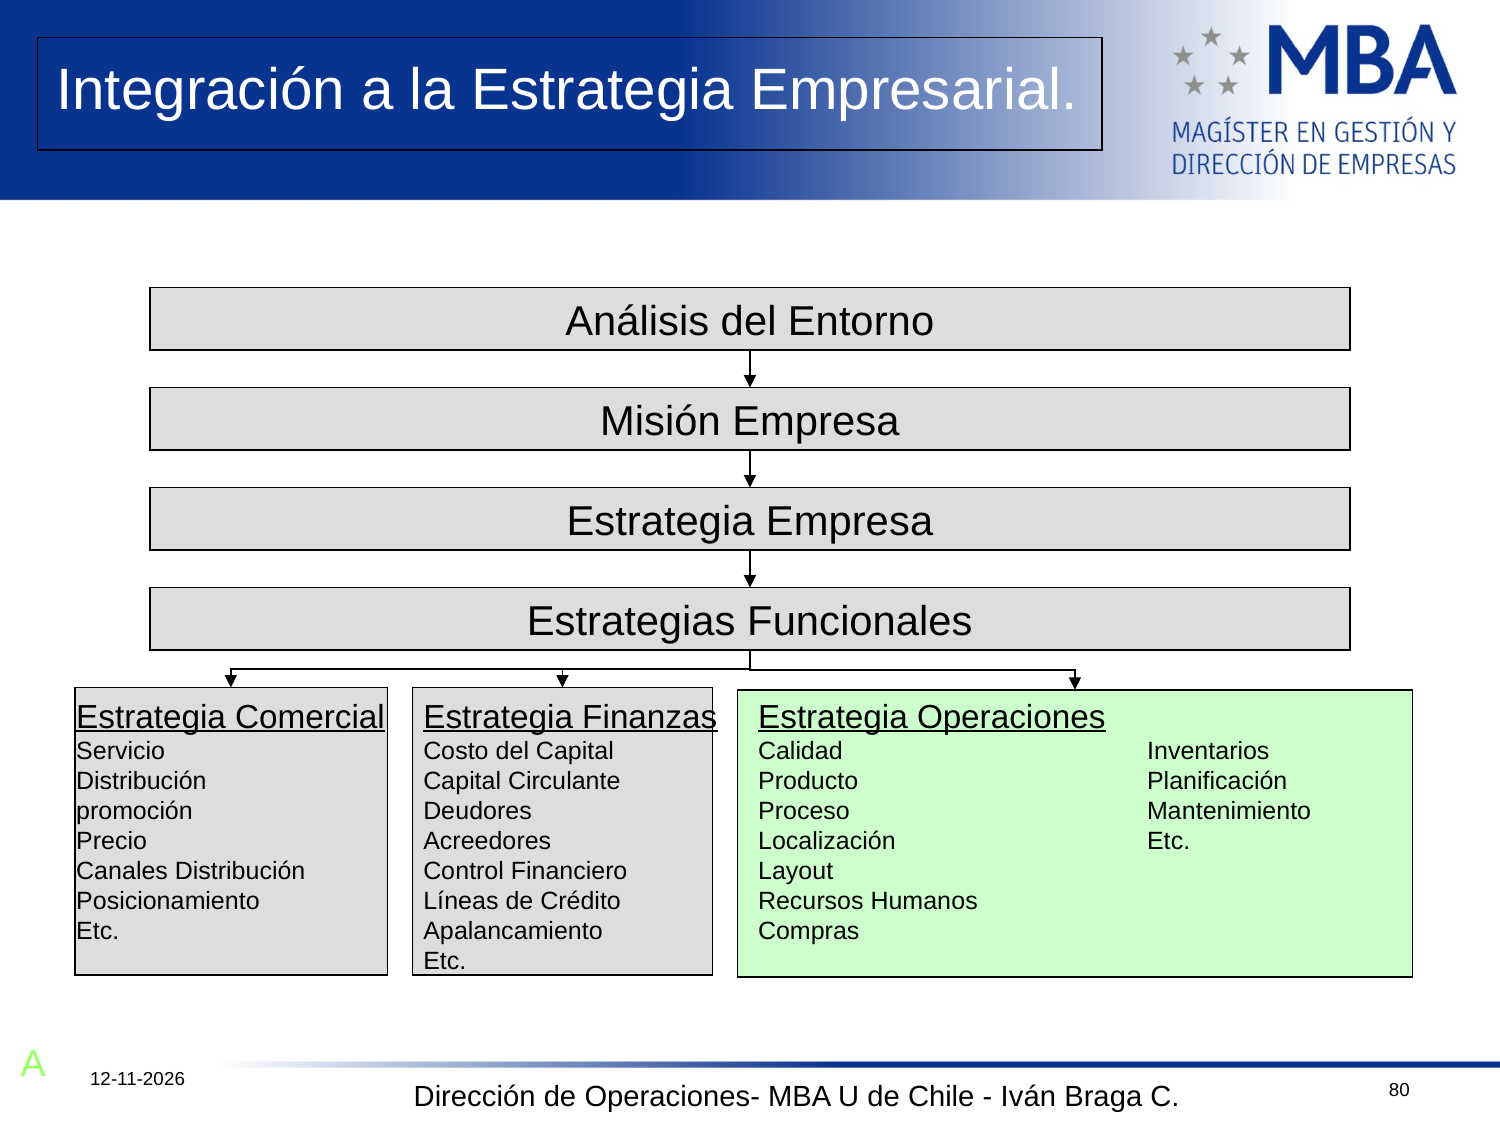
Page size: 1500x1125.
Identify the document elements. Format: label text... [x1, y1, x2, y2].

footer [501, 1070, 1034, 1125]
text_box Estrategias Funcionales [149, 587, 466, 650]
text_box [737, 689, 1413, 978]
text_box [892, 507, 933, 833]
title Integración a la Estrategia Empresarial. [41, 42, 1317, 131]
text_box Análisis del Entorno [149, 287, 1350, 350]
text_box Inventarios Planificación Mantenimiento Etc. [1132, 687, 1327, 862]
text_box [37, 37, 1102, 150]
text_box Estrategias Funcionales [679, 587, 887, 650]
text_box Estrategia Comercial Servicio Distribución promoción Precio Canales Distribución Posicionamiento Etc. [61, 687, 401, 952]
text_box [74, 952, 388, 975]
text_box Estrategias Funcionales [513, 587, 632, 650]
text_box Estrategia Operaciones Calidad Producto Proceso Localización Layout Recursos Humanos Compras [743, 687, 1121, 952]
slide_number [74, 1058, 426, 1103]
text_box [471, 408, 510, 929]
text_box Estrategia Empresa [513, 487, 1350, 550]
picture [0, 0, 1500, 1125]
text_box Misión Empresa [149, 387, 1350, 450]
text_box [637, 574, 676, 763]
text_box Estrategias Funcionales [938, 587, 1350, 650]
slide_number 80 [1234, 1070, 1426, 1125]
text_box Estrategia Empresa [149, 487, 466, 550]
text_box A [5, 1031, 61, 1092]
text_box Estrategia Finanzas Costo del Capital Capital Circulante Deudores Acreedores Control Financiero Líneas de Crédito Apalancamiento Etc. [408, 687, 733, 982]
